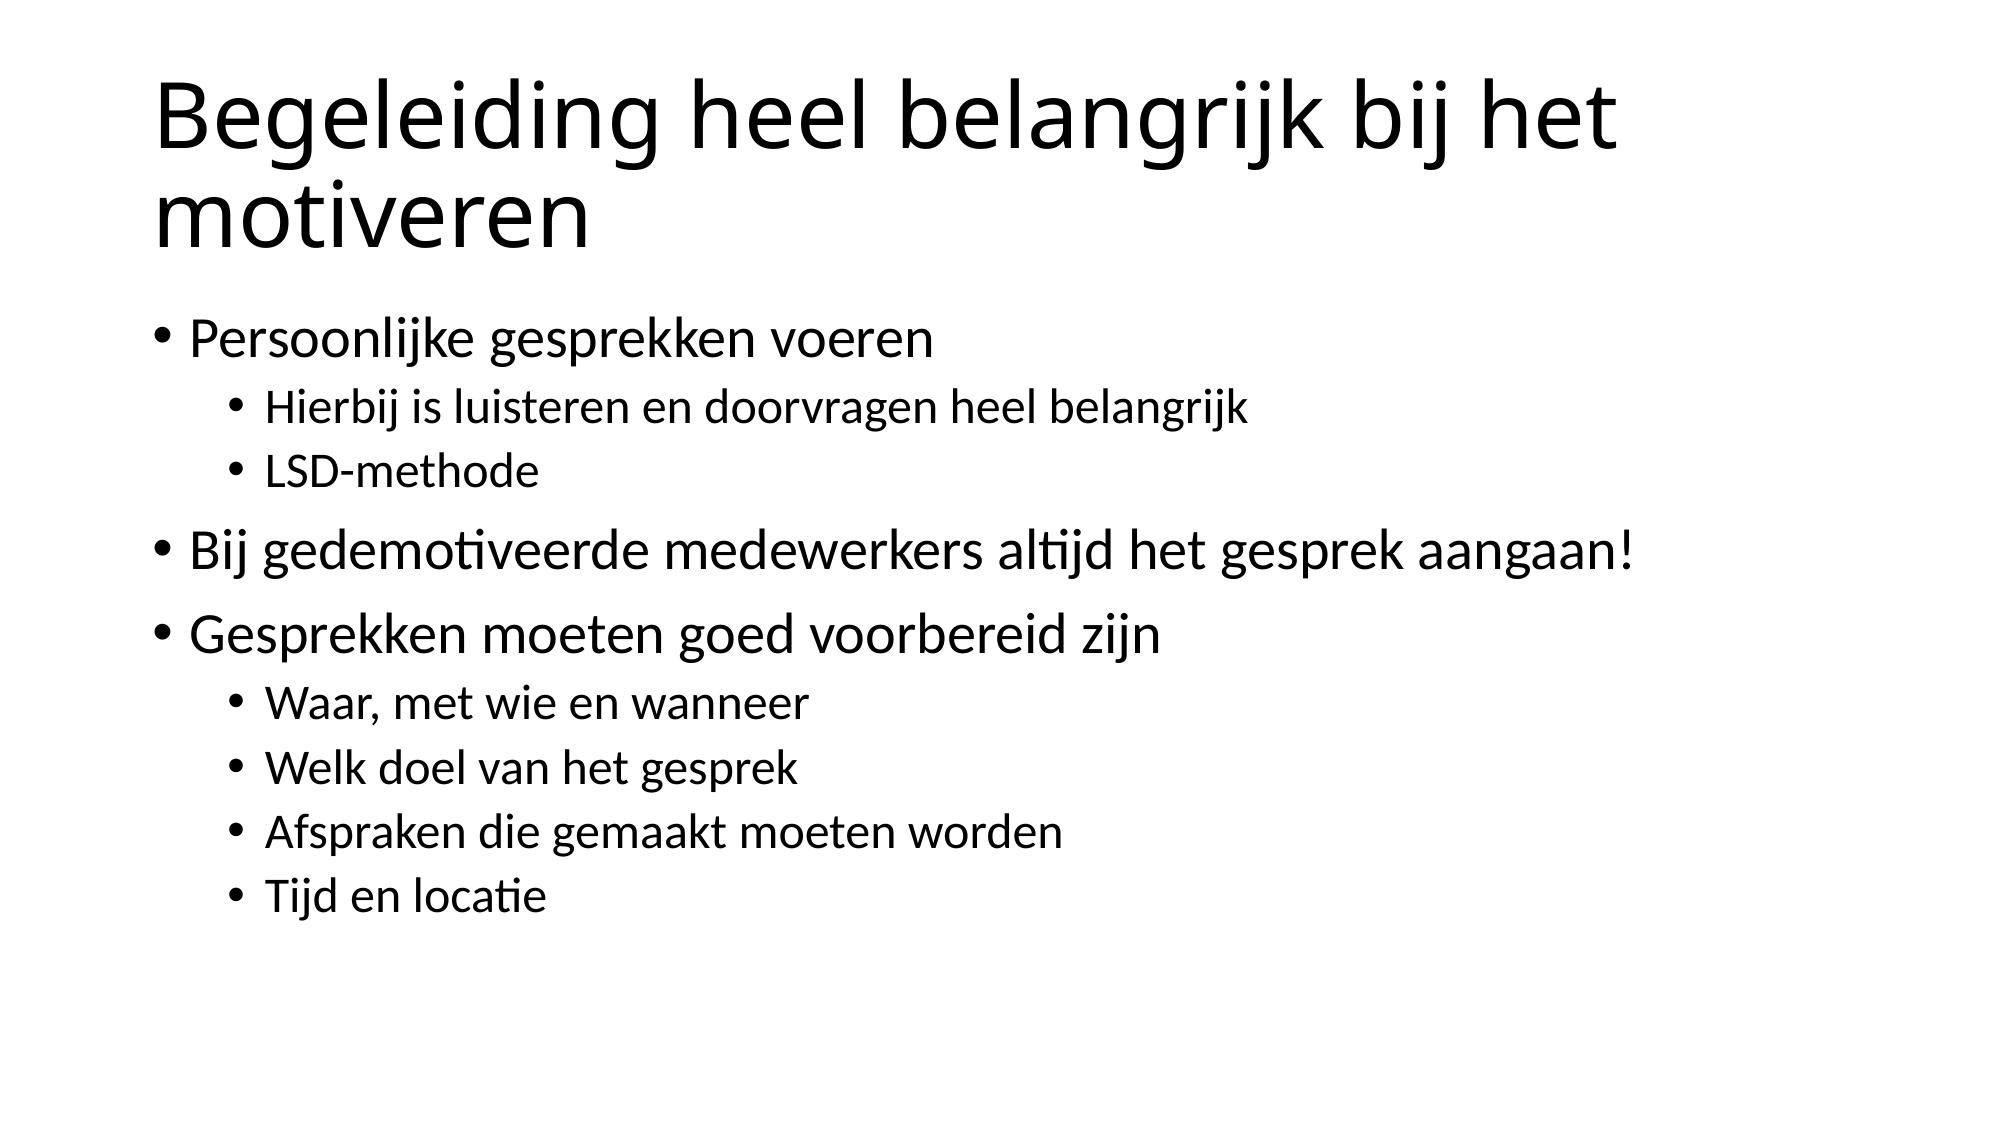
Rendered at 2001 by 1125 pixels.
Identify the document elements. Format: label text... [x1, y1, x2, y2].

title Begeleiding heel belangrijk bij het motiveren [137, 59, 1863, 278]
list Persoonlijke gesprekken voeren Hierbij is luisteren en doorvragen heel belangrijk LSD-methode Bij gedemotiveerde medewerkers altijd het gesprek aangaan! Gesprekken moeten goed voorbereid zijn Waar, met wie en wanneer Welk doel van het gesprek Afspraken die gemaakt moeten worden Tijd en locatie [137, 299, 1863, 1014]
